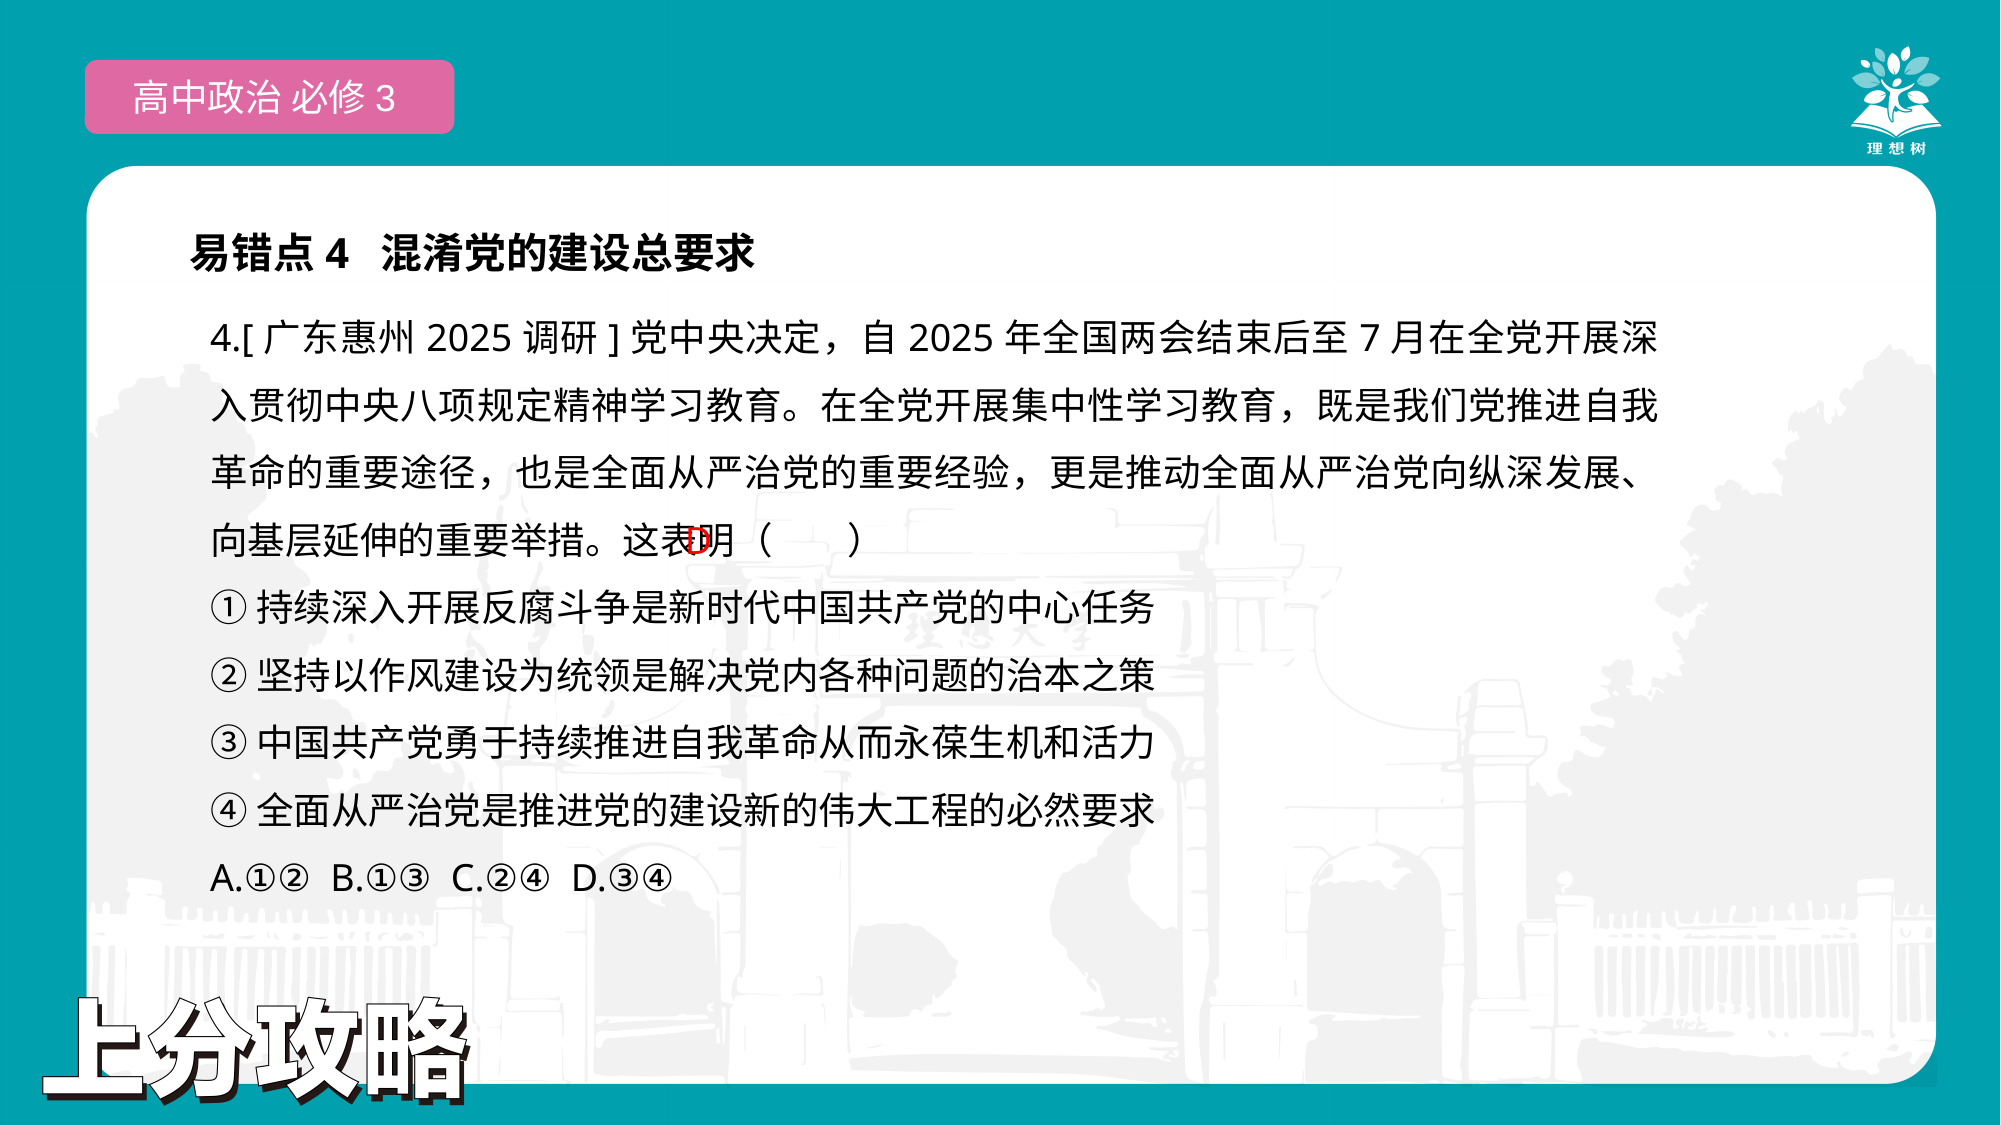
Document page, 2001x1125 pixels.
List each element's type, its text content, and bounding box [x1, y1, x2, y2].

text_box 易错点4 混淆党的建设总要求 [175, 219, 1221, 284]
picture [0, 0, 2001, 1125]
text_box D [670, 486, 781, 570]
text_box 4.[广东惠州2025调研]党中央决定，自2025年全国两会结束后至7月在全党开展深入贯彻中央八项规定精神学习教育。在全党开展集中性学习教育，既是我们党推进自我革命的重要途径，也是全面从严治党的重要经验，更是推动全面从严治党向纵深发展、向基层延伸的重要举措。这表明（ ） ①持续深入开展反腐斗争是新时代中国共产党的中心任务 ②坚持以作风建设为统领是解决党内各种问题的治本之策 ③中国共产党勇于持续推进自我革命从而永葆生机和活力 ④全面从严治党是推进党的建设新的伟大工程的必然要求 A.①② B.①③ C.②④ D.③④ [195, 284, 1674, 907]
text_box 高中政治 必修3 [83, 58, 456, 135]
